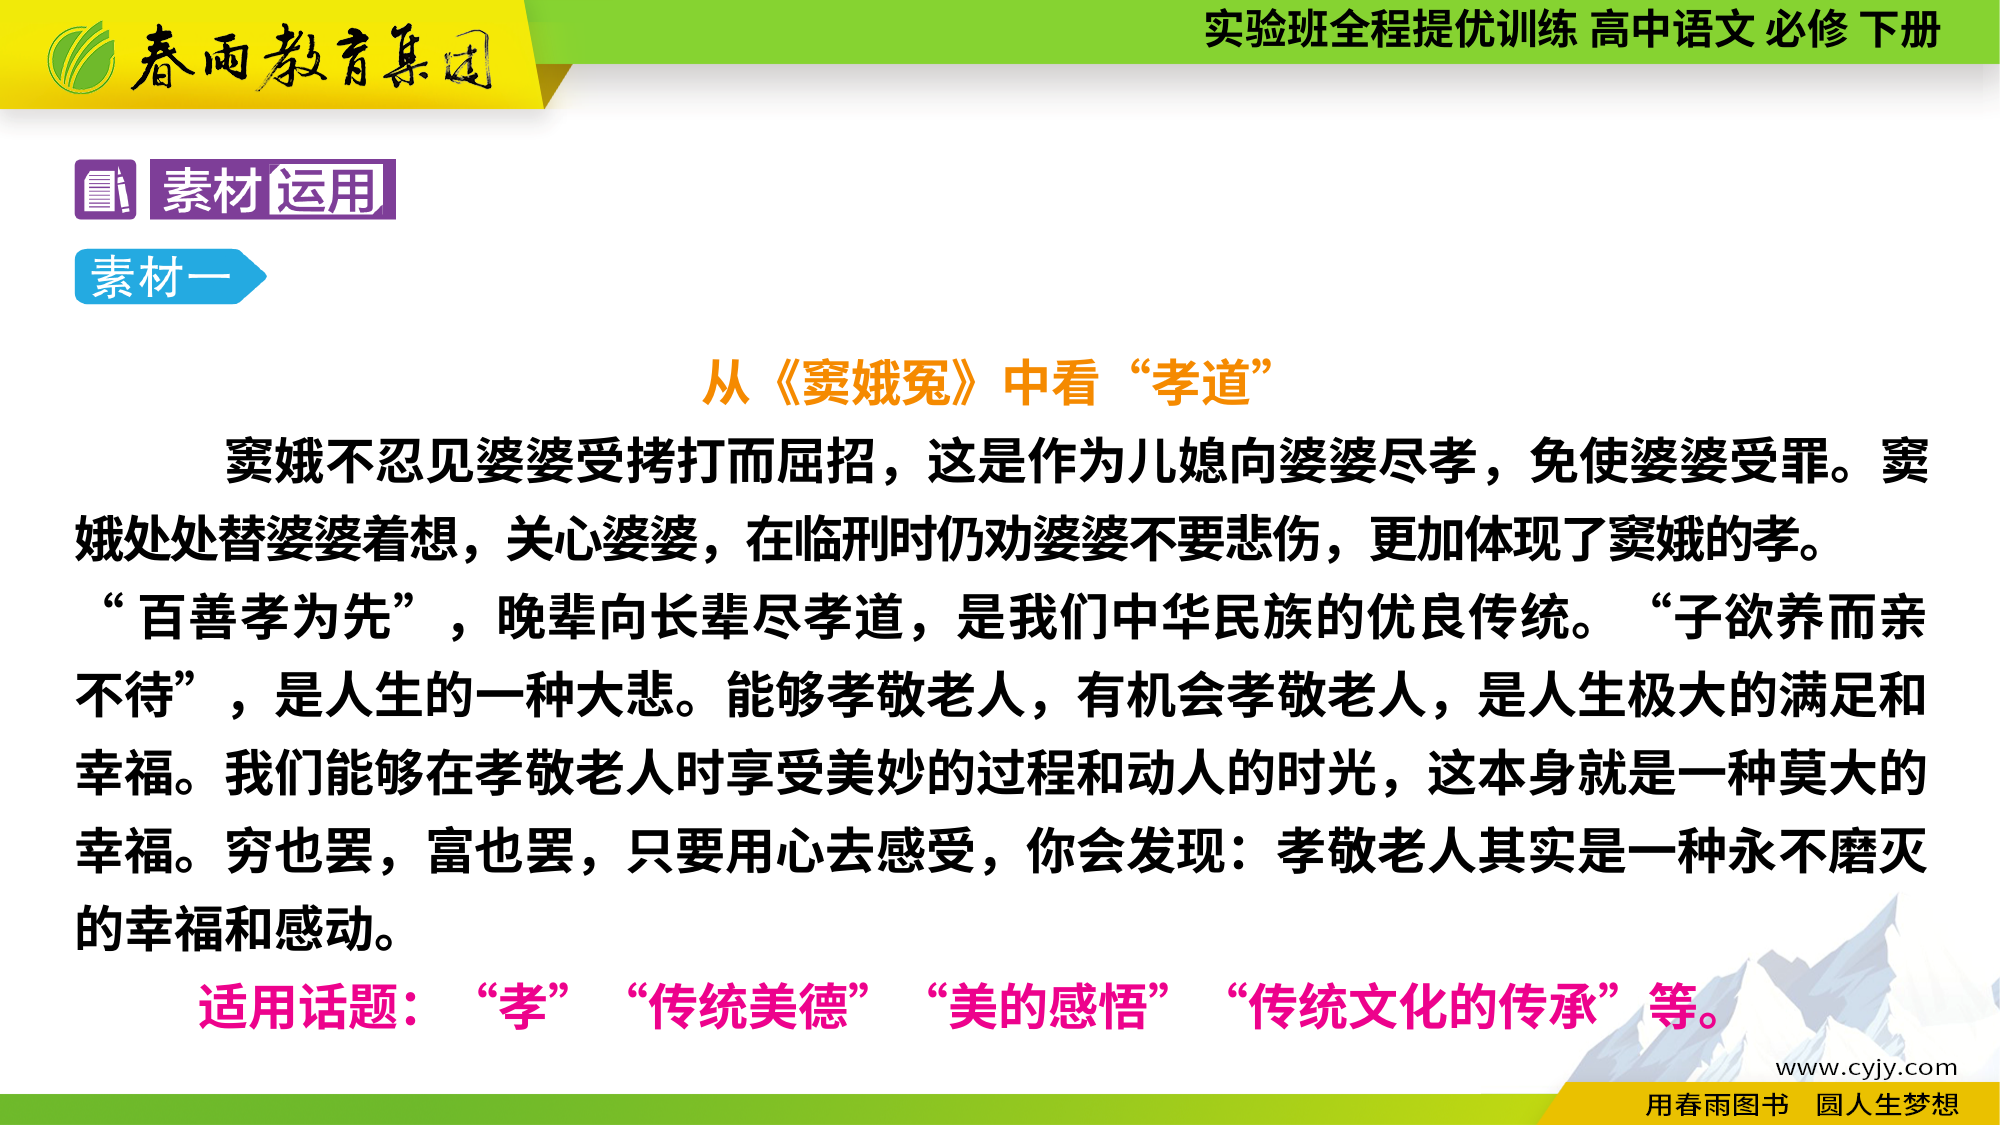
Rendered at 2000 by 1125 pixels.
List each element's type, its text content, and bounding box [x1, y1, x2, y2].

list 从《窦娥冤》中看“孝道” 窦娥不忍见婆婆受拷打而屈招，这是作为儿媳向婆婆尽孝，免使婆婆受罪。窦娥处处替婆婆着想，关心婆婆，在临刑时仍劝婆婆不要悲伤，更加体现了窦娥的孝。 “百善孝为先”，晚辈向长辈尽孝道，是我们中华民族的优良传统。“子欲养而亲不待”，是人生的一种大悲。能够孝敬老人，有机会孝敬老人，是人生极大的满足和幸福。我们能够在孝敬老人时享受美妙的过程和动人的时光，这本身就是一种莫大的幸福。穷也罢，富也罢，只要用心去感受，你会发现：孝敬老人其实是一种永不磨灭的幸福和感动。 适用话题：“孝”“传统美德”“美的感悟”“传统文化的传承”等。 [59, 326, 1944, 1051]
picture [0, 0, 2000, 1125]
